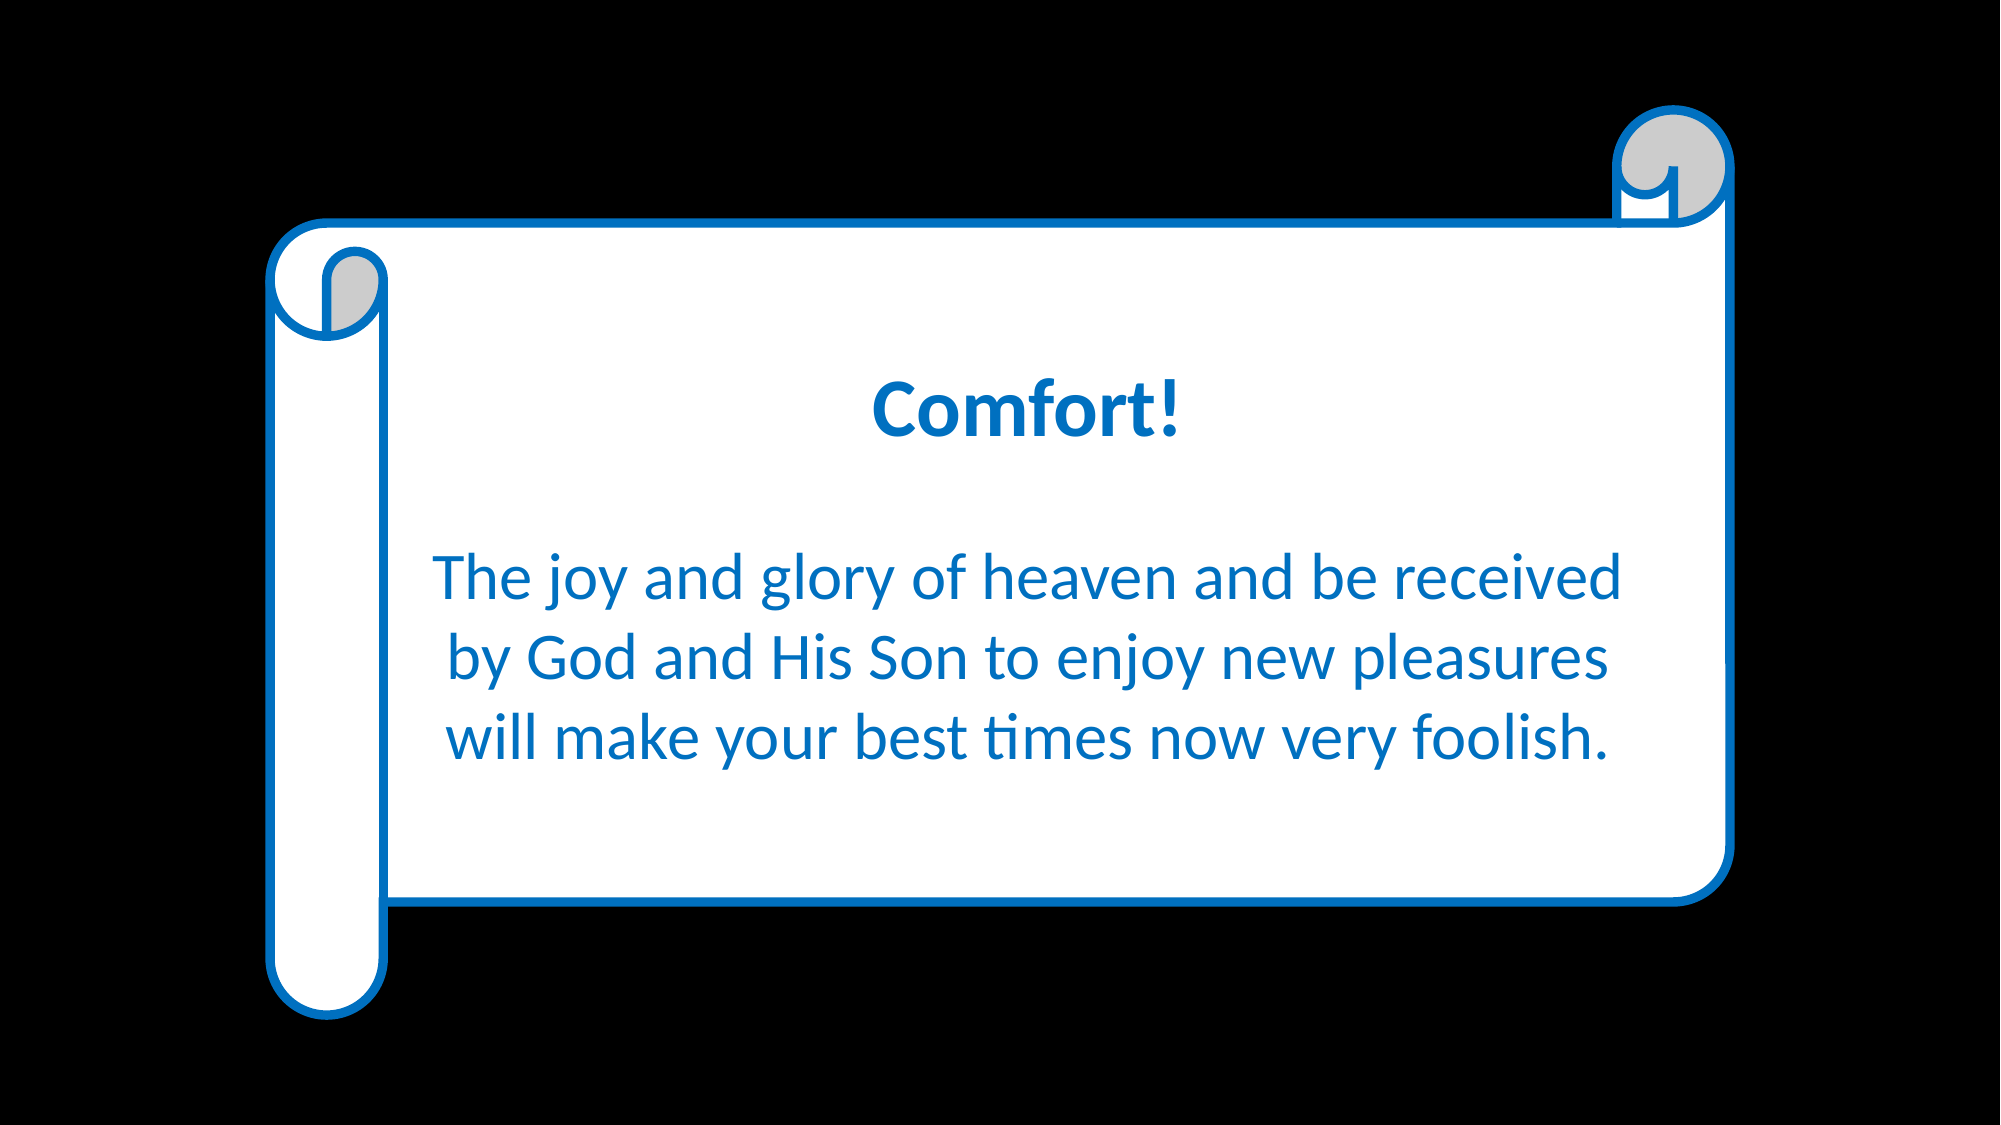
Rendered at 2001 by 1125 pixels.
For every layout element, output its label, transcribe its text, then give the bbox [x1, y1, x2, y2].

text_box Comfort! The joy and glory of heaven and be received by God and His Son to enjoy new pleasures will make your best times now very foolish. [269, 108, 1731, 1017]
